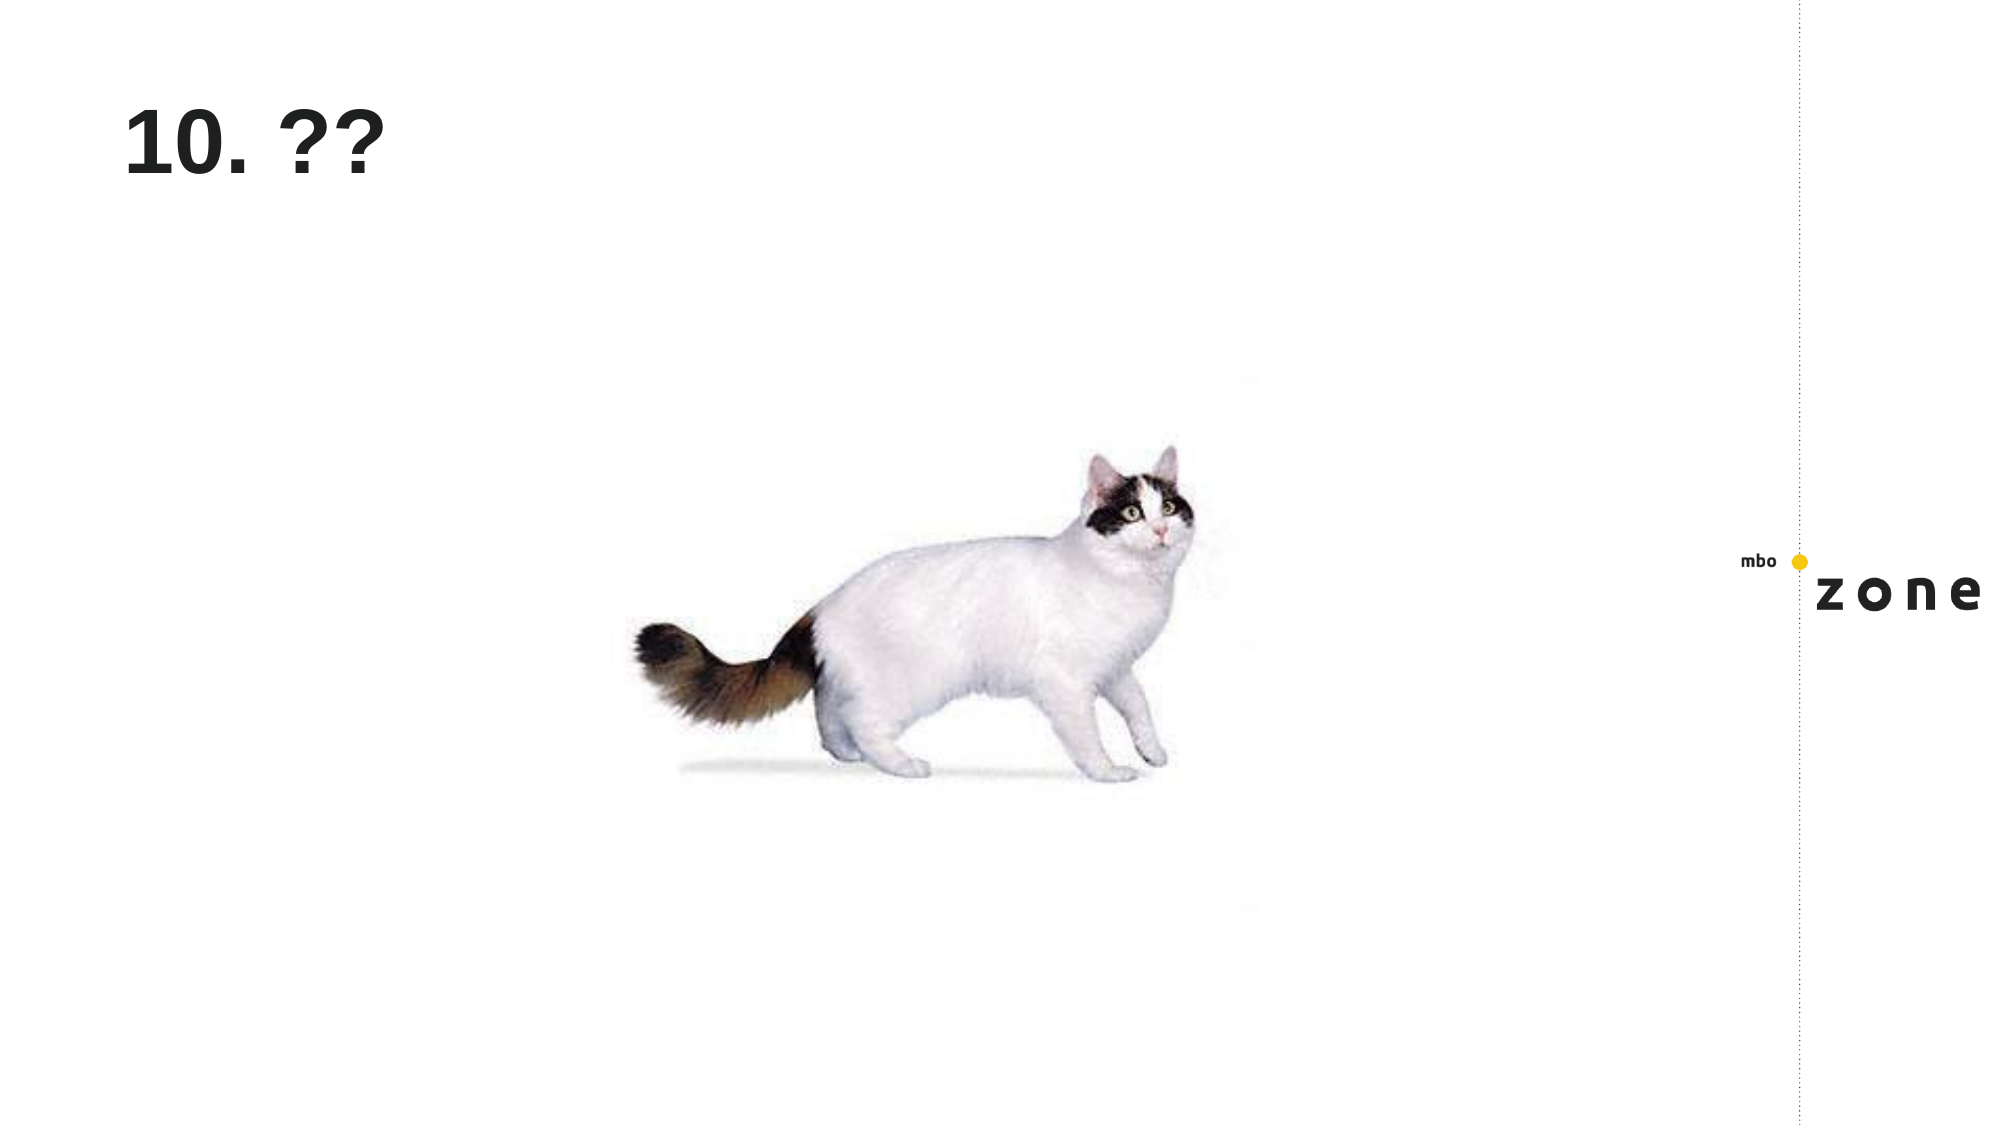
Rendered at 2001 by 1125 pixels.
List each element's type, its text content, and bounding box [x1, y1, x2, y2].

picture [610, 349, 1259, 917]
title 10. ?? [124, 94, 1607, 272]
picture [1596, 0, 2001, 1125]
